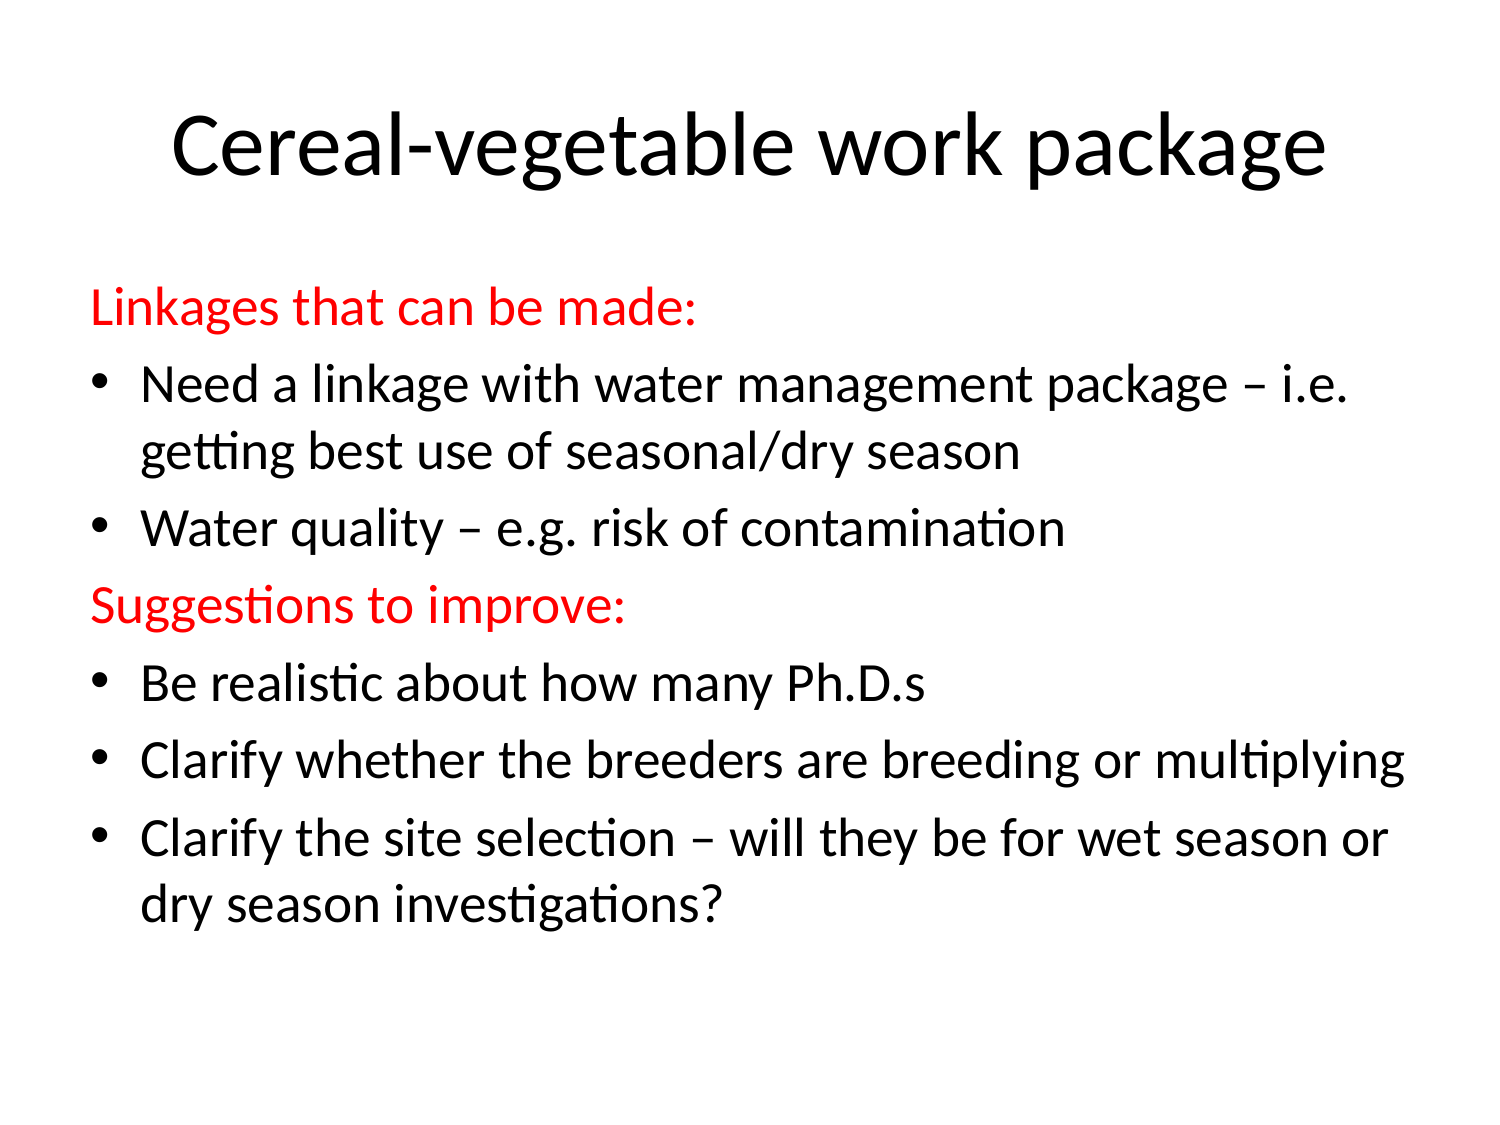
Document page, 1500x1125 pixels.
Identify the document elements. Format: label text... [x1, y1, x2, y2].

list Linkages that can be made: Need a linkage with water management package – i.e. getting best use of seasonal/dry season Water quality – e.g. risk of contamination Suggestions to improve: Be realistic about how many Ph.D.s Clarify whether the breeders are breeding or multiplying Clarify the site selection – will they be for wet season or dry season investigations? [75, 262, 1425, 1005]
title Cereal-vegetable work package [75, 45, 1425, 233]
